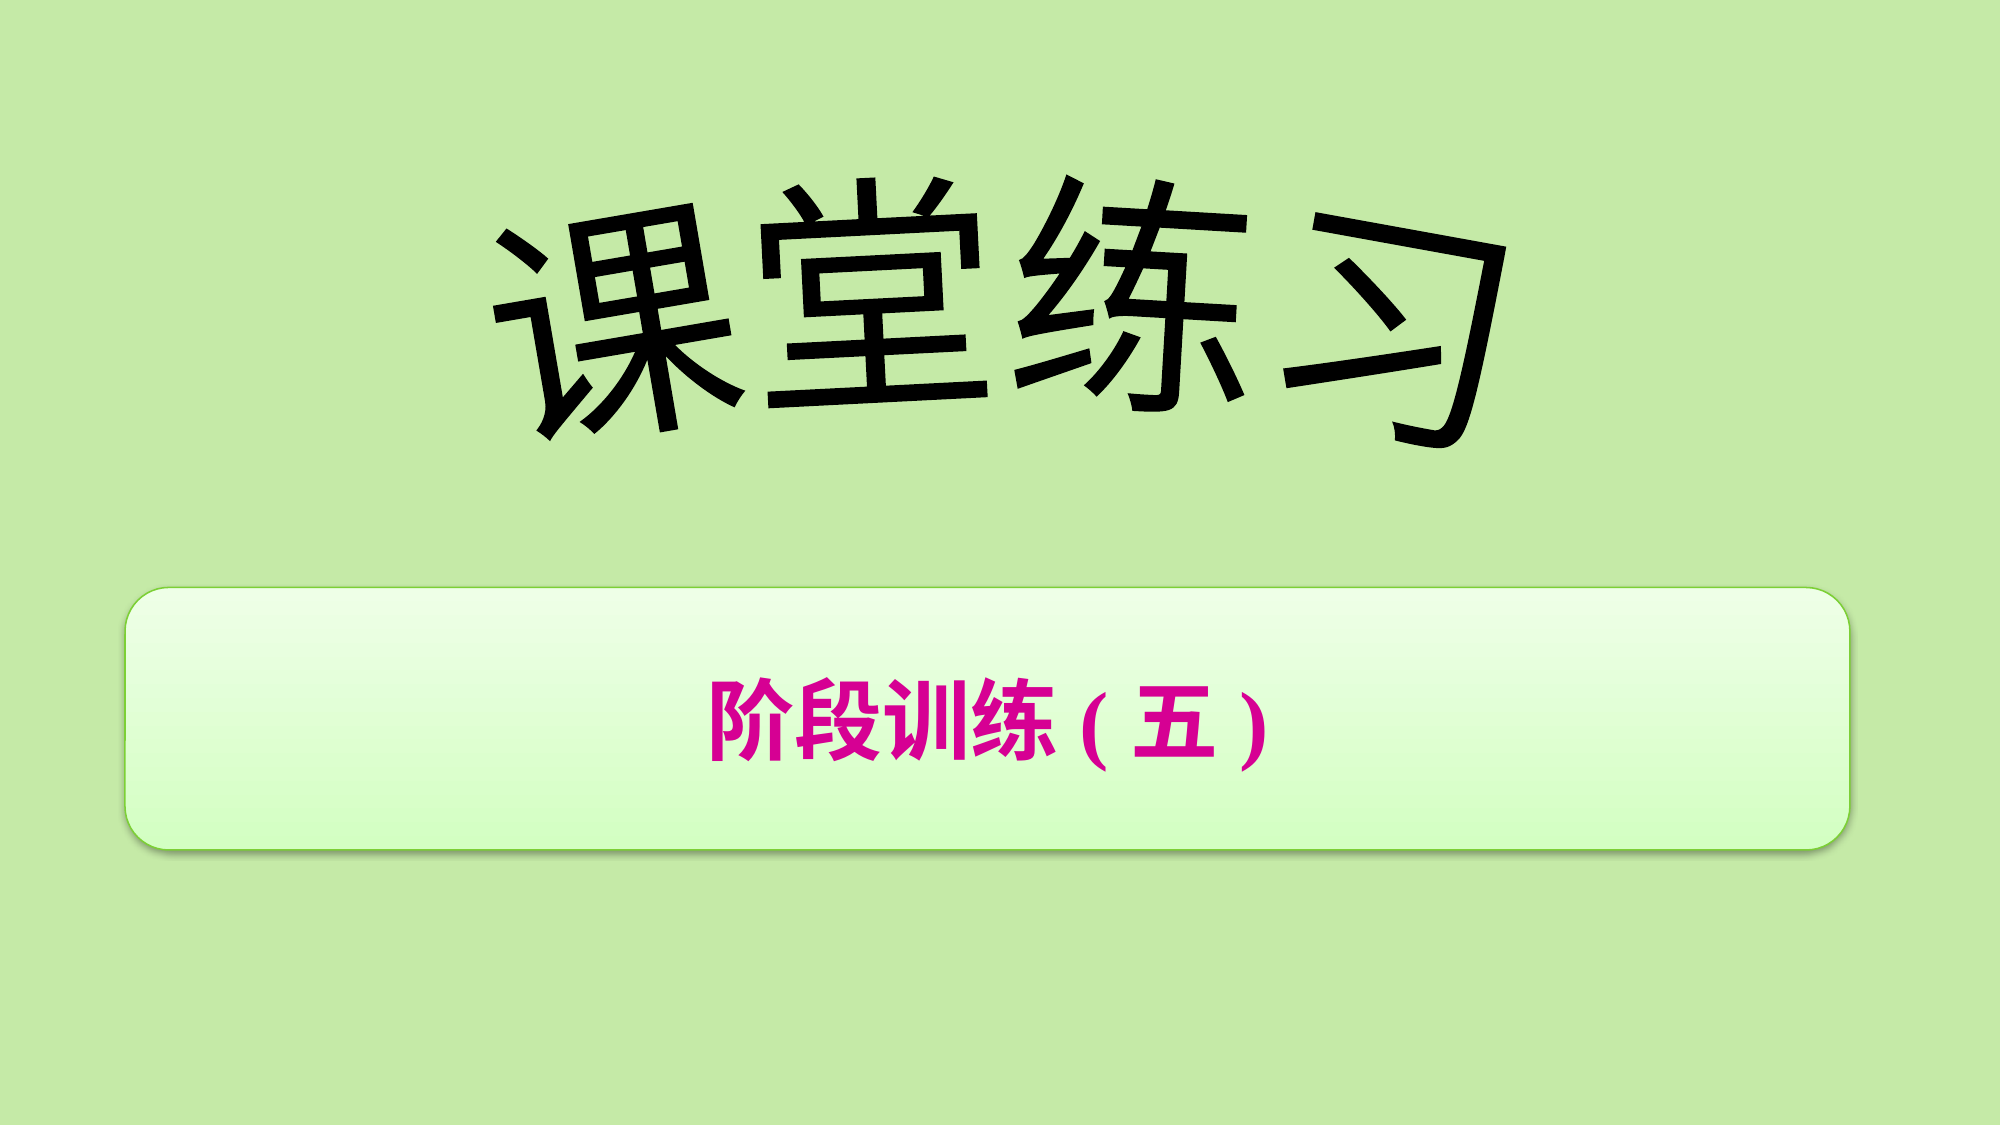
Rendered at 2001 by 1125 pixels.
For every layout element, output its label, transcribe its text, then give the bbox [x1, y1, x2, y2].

text_box 阶段训练(五) [124, 586, 1851, 851]
